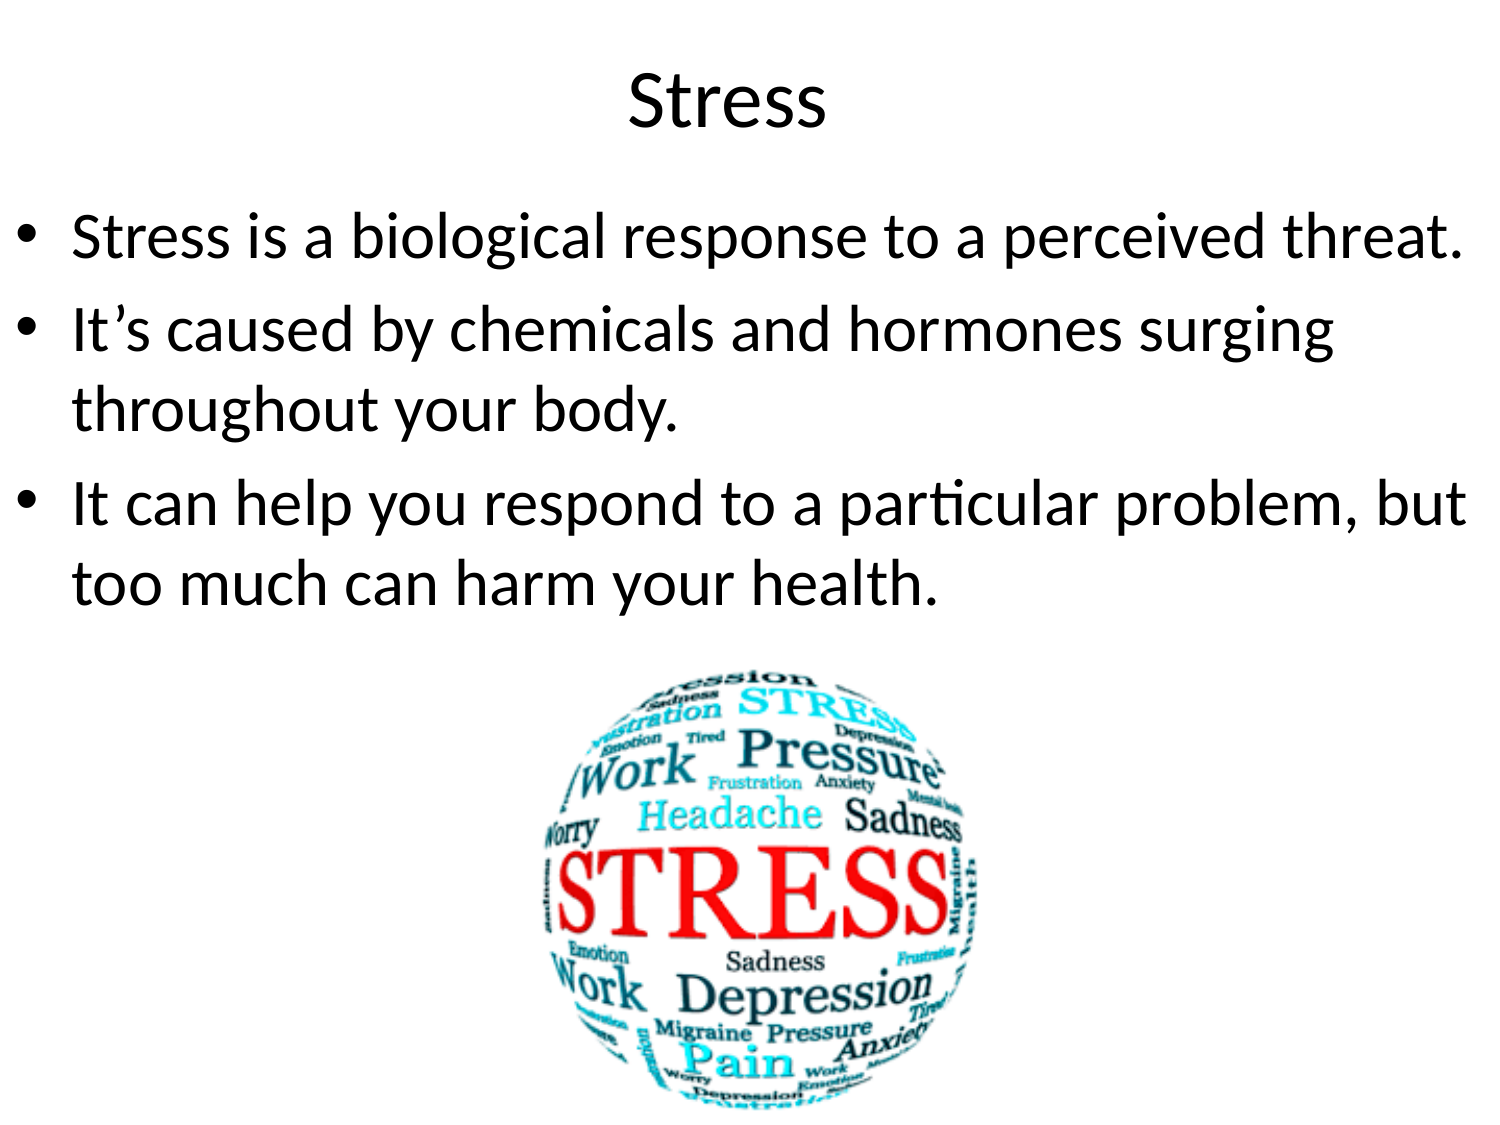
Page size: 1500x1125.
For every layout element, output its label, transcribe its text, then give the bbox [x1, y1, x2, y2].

title Stress [53, 0, 1404, 184]
list Stress is a biological response to a perceived threat. It’s caused by chemicals and hormones surging throughout your body. It can help you respond to a particular problem, but too much can harm your health. [0, 184, 1500, 927]
picture [525, 656, 994, 1125]
